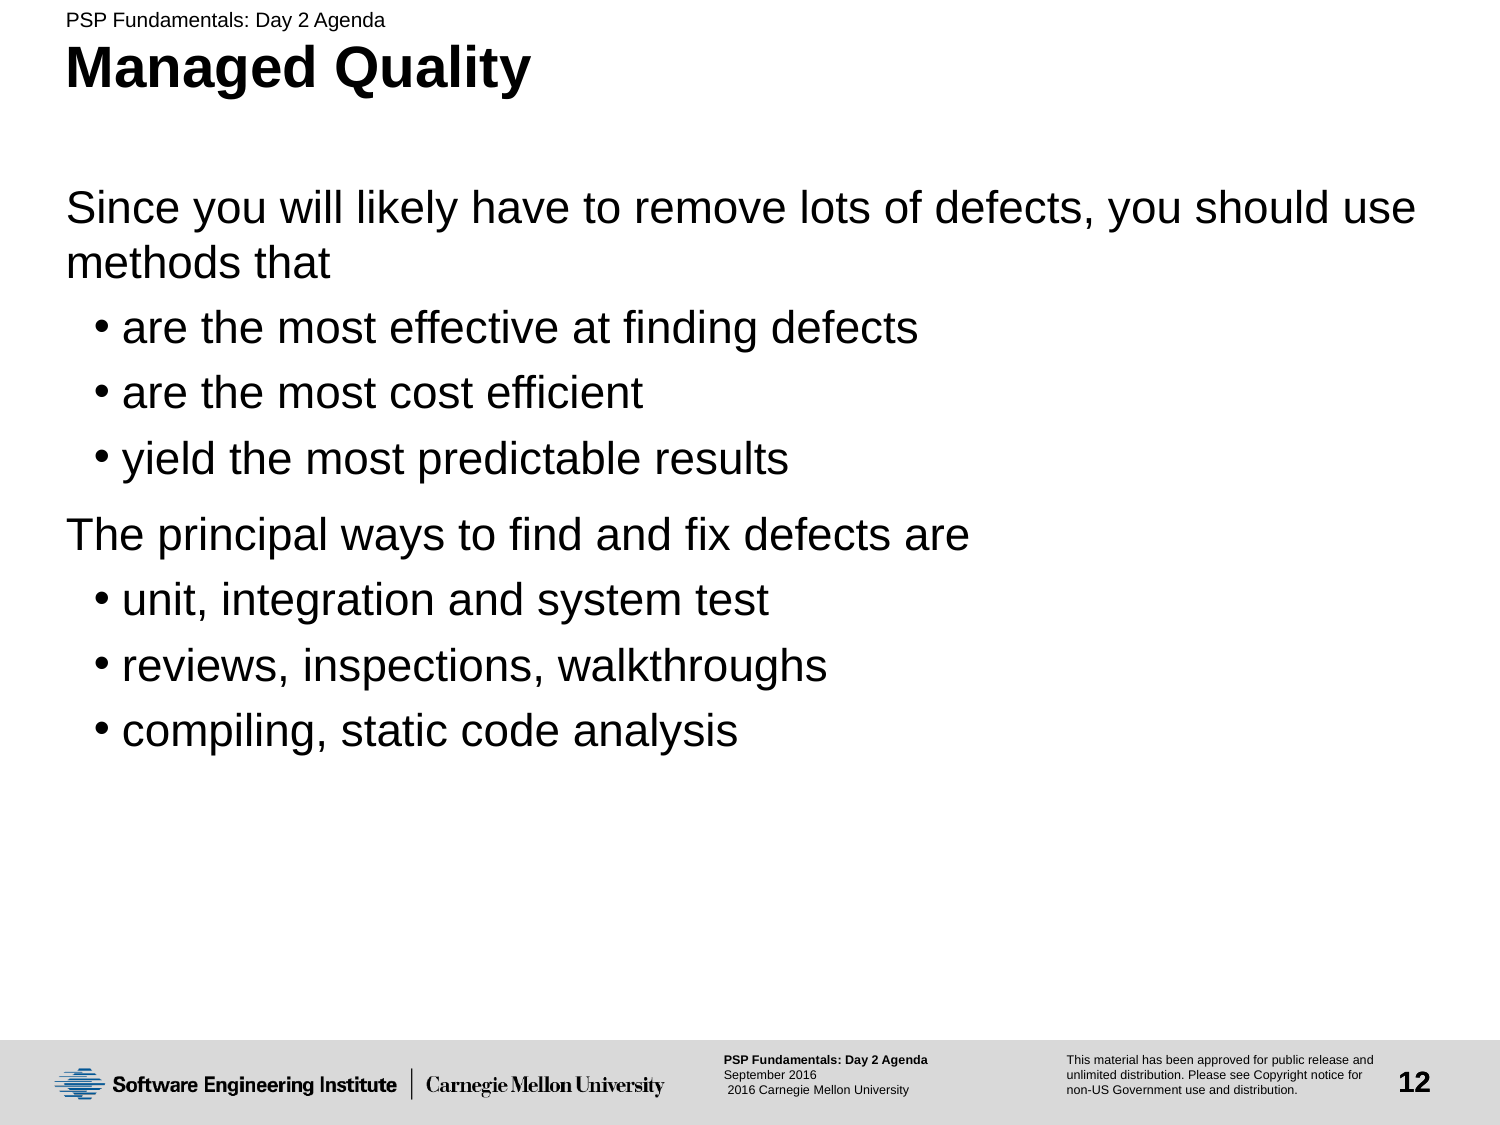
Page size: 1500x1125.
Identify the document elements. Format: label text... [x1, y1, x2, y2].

title Managed Quality [65, 37, 1430, 148]
picture [46, 1061, 673, 1104]
list Since you will likely have to remove lots of defects, you should use methods that are the most effective at finding defects are the most cost efficient yield the most predictable results The principal ways to find and fix defects are unit, integration and system test reviews, inspections, walkthroughs compiling, static code analysis [65, 177, 1431, 1000]
